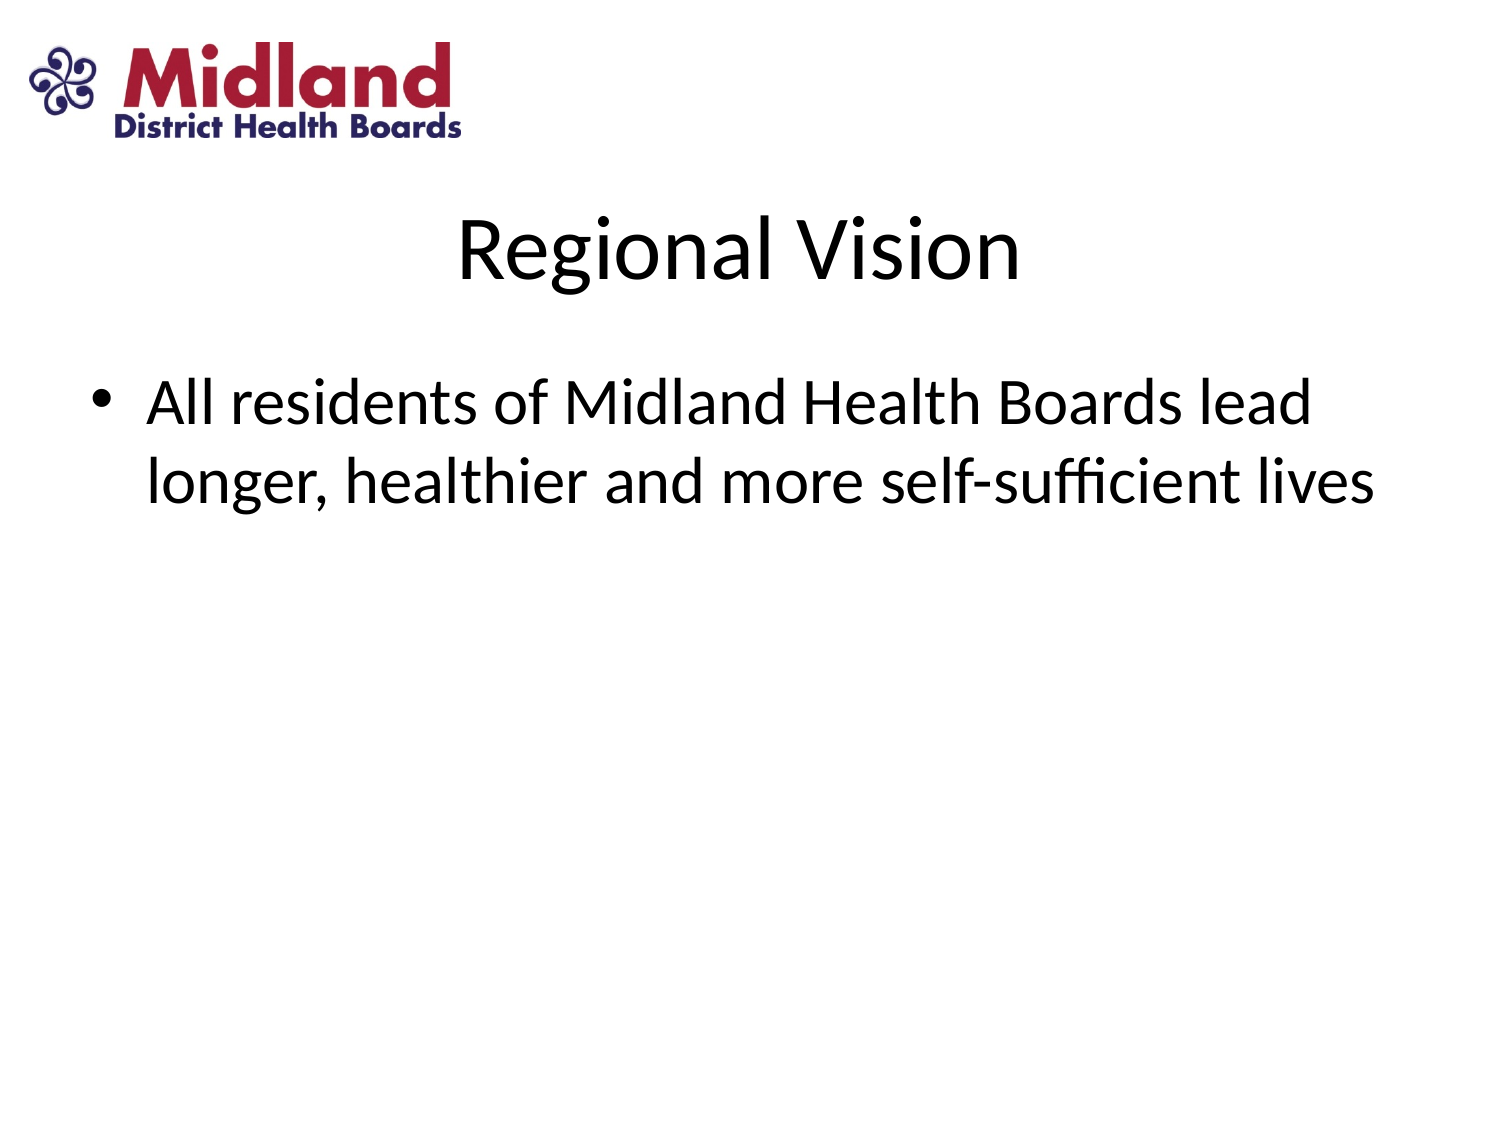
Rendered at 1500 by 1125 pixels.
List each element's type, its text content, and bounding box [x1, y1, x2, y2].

title Regional Vision [64, 149, 1415, 337]
list All residents of Midland Health Boards lead longer, healthier and more self-sufficient lives [75, 349, 1425, 1005]
picture [29, 42, 461, 139]
